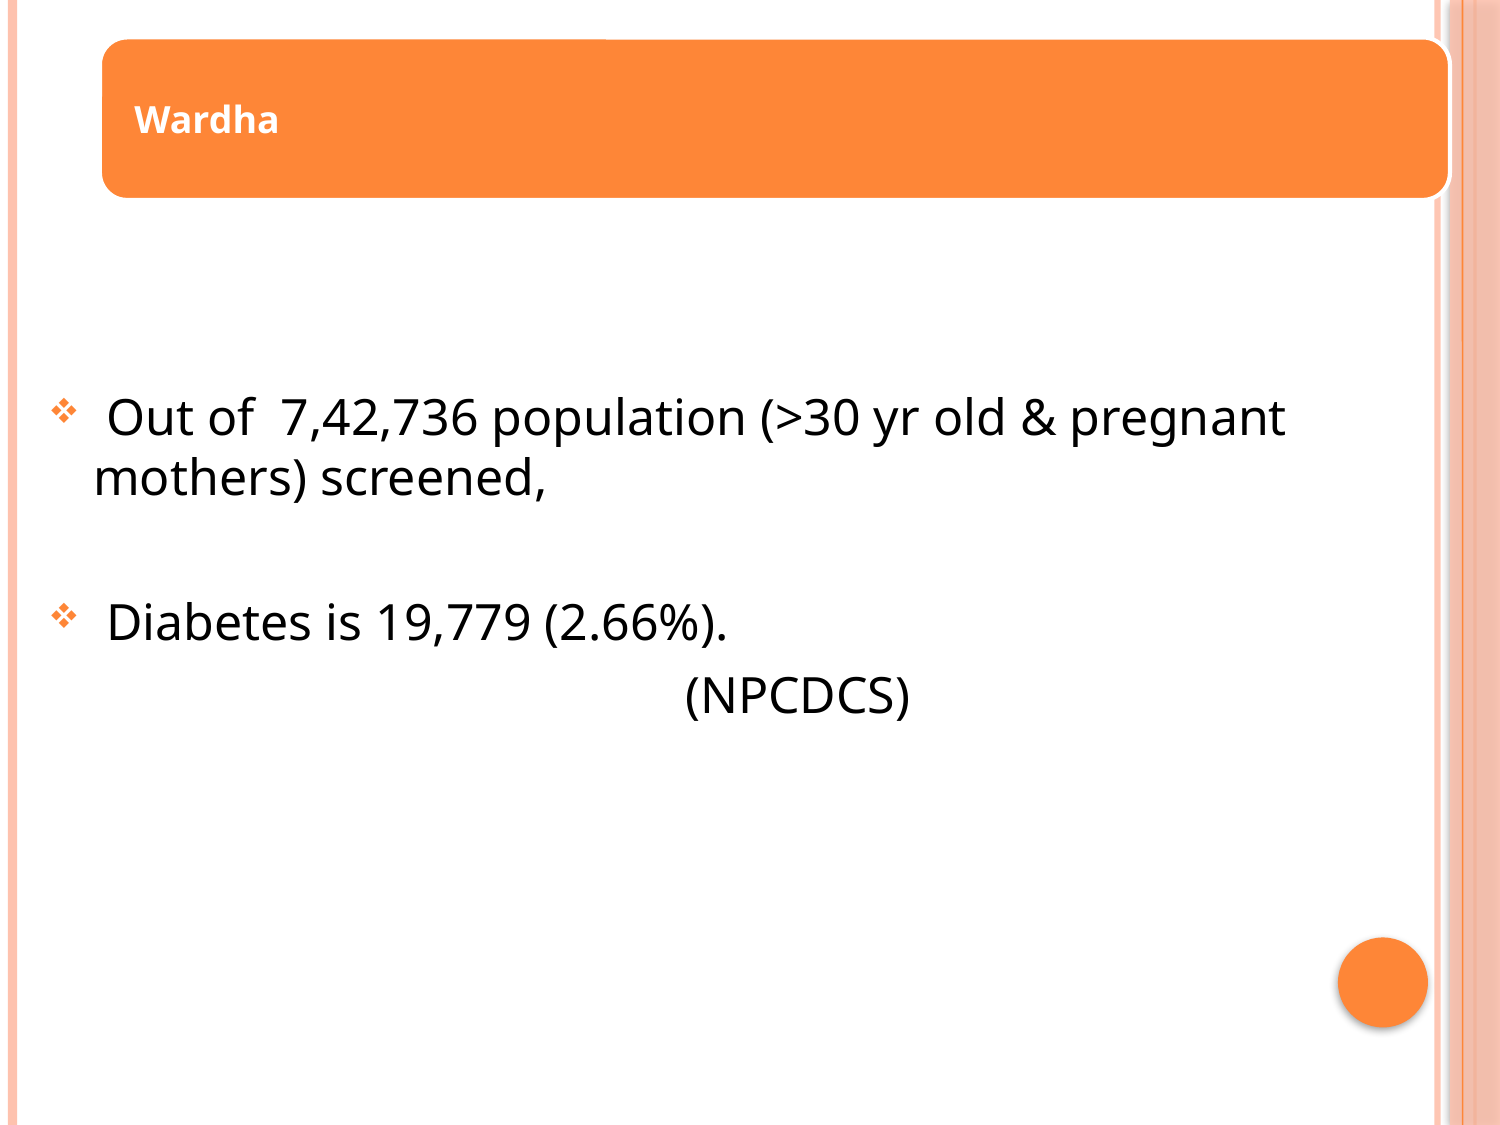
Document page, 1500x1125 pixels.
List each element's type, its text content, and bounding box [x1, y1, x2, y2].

list Out of 7,42,736 population (>30 yr old & pregnant mothers) screened, Diabetes is 19,779 (2.66%). (NPCDCS) [33, 305, 1467, 925]
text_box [99, 36, 1451, 201]
